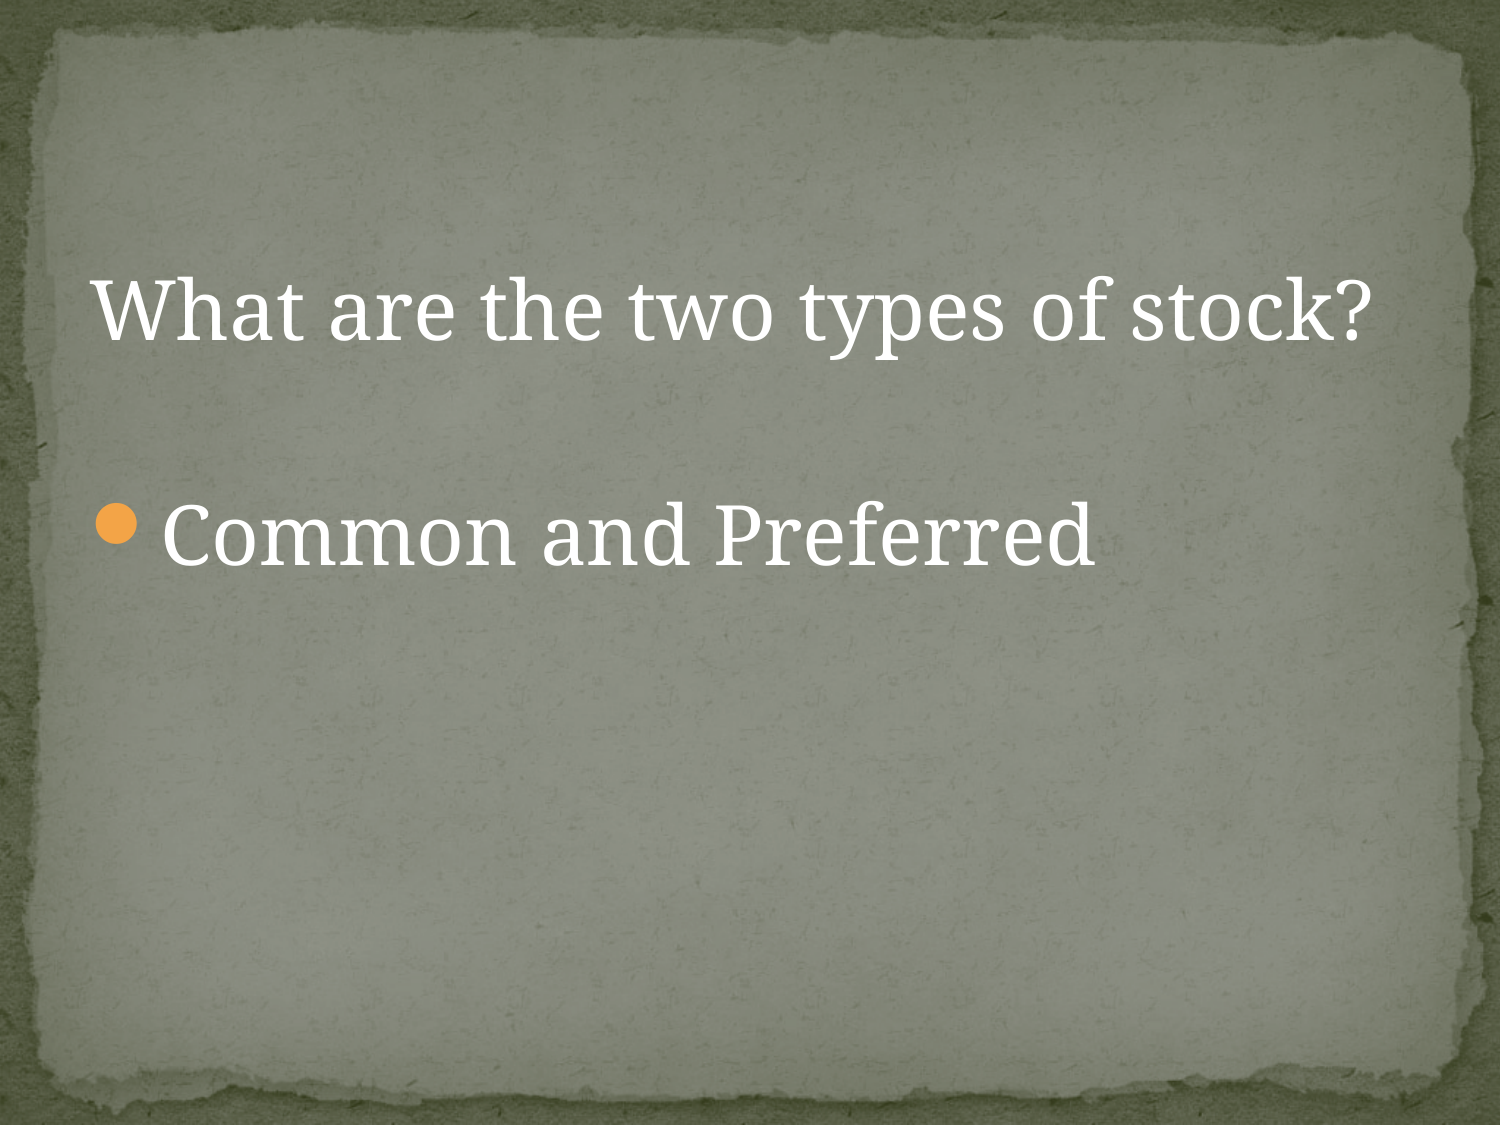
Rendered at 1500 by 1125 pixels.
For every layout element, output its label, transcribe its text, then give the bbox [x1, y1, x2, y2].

list What are the two types of stock? Common and Preferred [75, 249, 1425, 1000]
